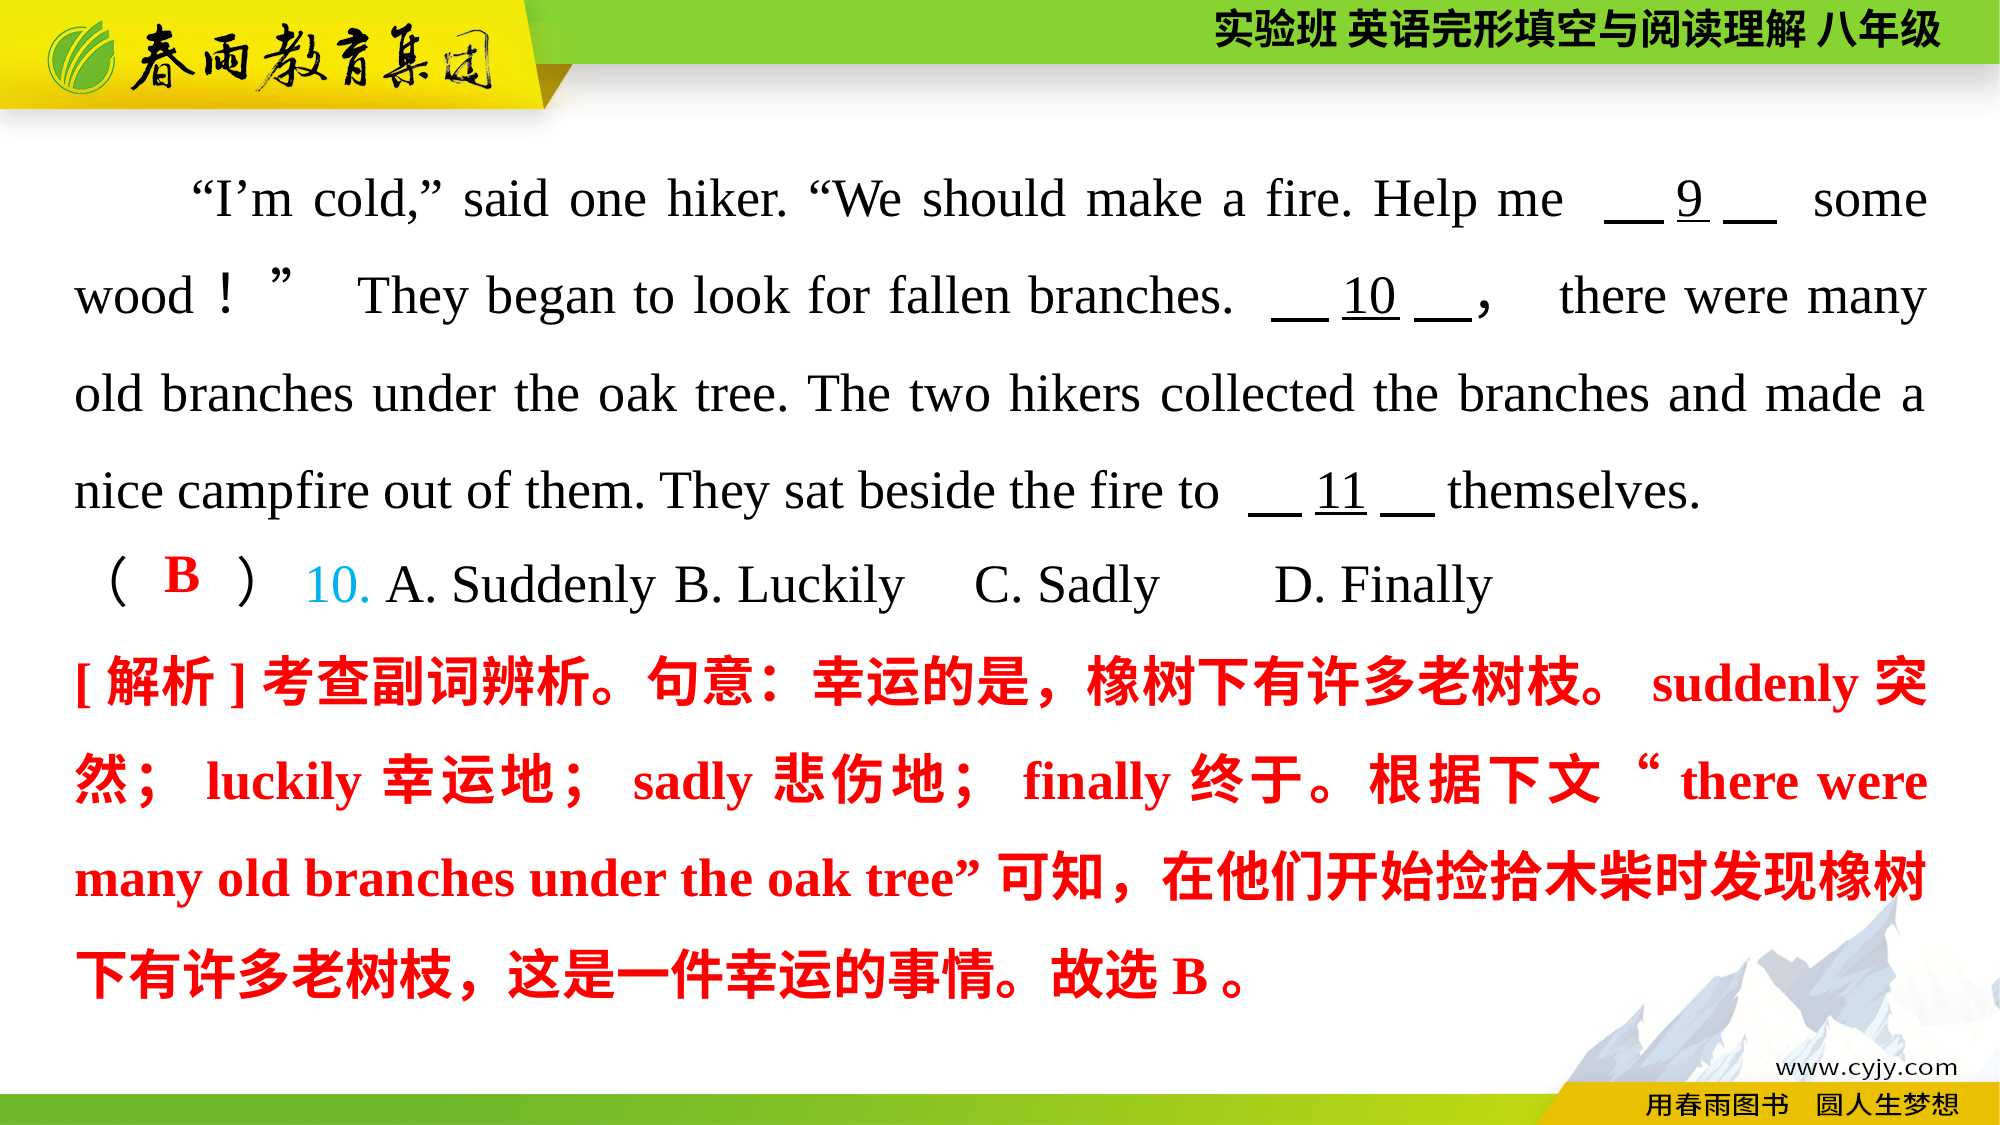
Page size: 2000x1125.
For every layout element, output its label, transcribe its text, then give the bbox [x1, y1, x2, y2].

text_box B [149, 531, 216, 607]
text_box （ ）10. A. Suddenly B. Luckily C. Sadly D. Finally [59, 508, 1944, 607]
text_box [解析]考查副词辨析。句意：幸运的是，橡树下有许多老树枝。suddenly突然；luckily幸运地；sadly悲伤地；finally终于。根据下文“there were many old branches under the oak tree”可知，在他们开始捡拾木柴时发现橡树下有许多老树枝，这是一件幸运的事情。故选B。 [59, 607, 1944, 1013]
list “I’m cold,” said one hiker. “We should make a fire. Help me 9 some wood！” They began to look for fallen branches. 10 ， there were many old branches under the oak tree. The two hikers collected the branches and made a nice campfire out of them. They sat beside the fire to 11，themselves. [59, 122, 1944, 508]
picture [0, 0, 2000, 1125]
